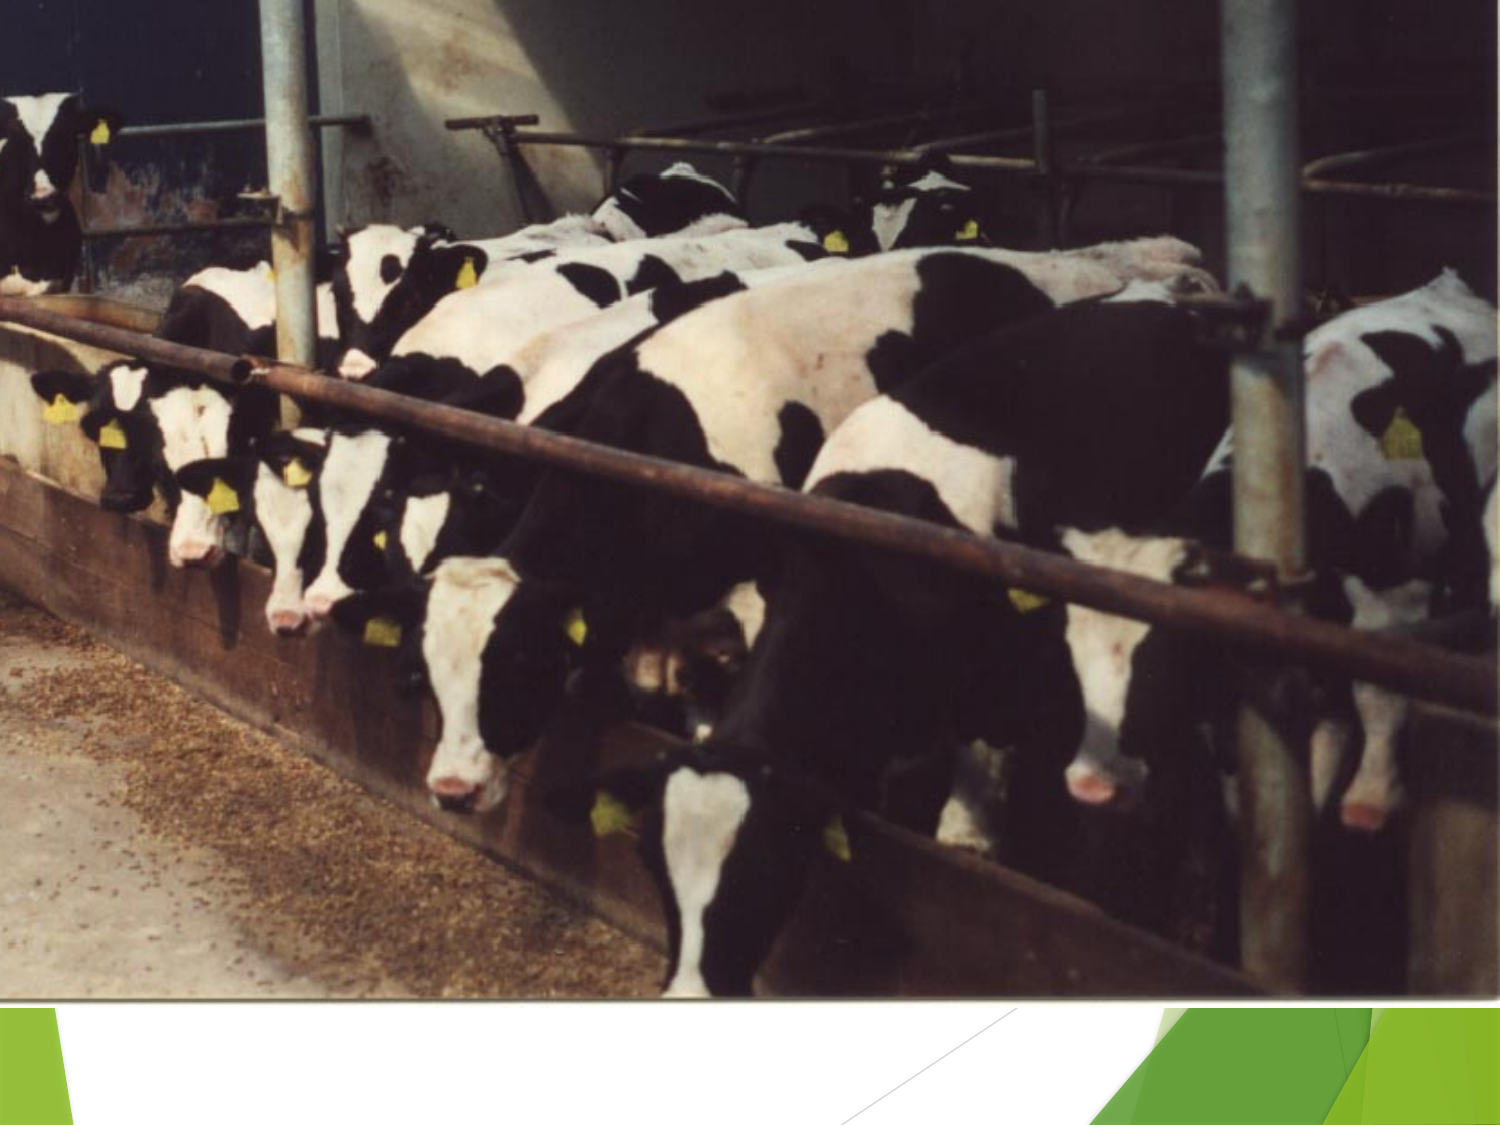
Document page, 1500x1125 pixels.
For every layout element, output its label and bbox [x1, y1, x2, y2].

picture [0, 0, 1500, 1009]
